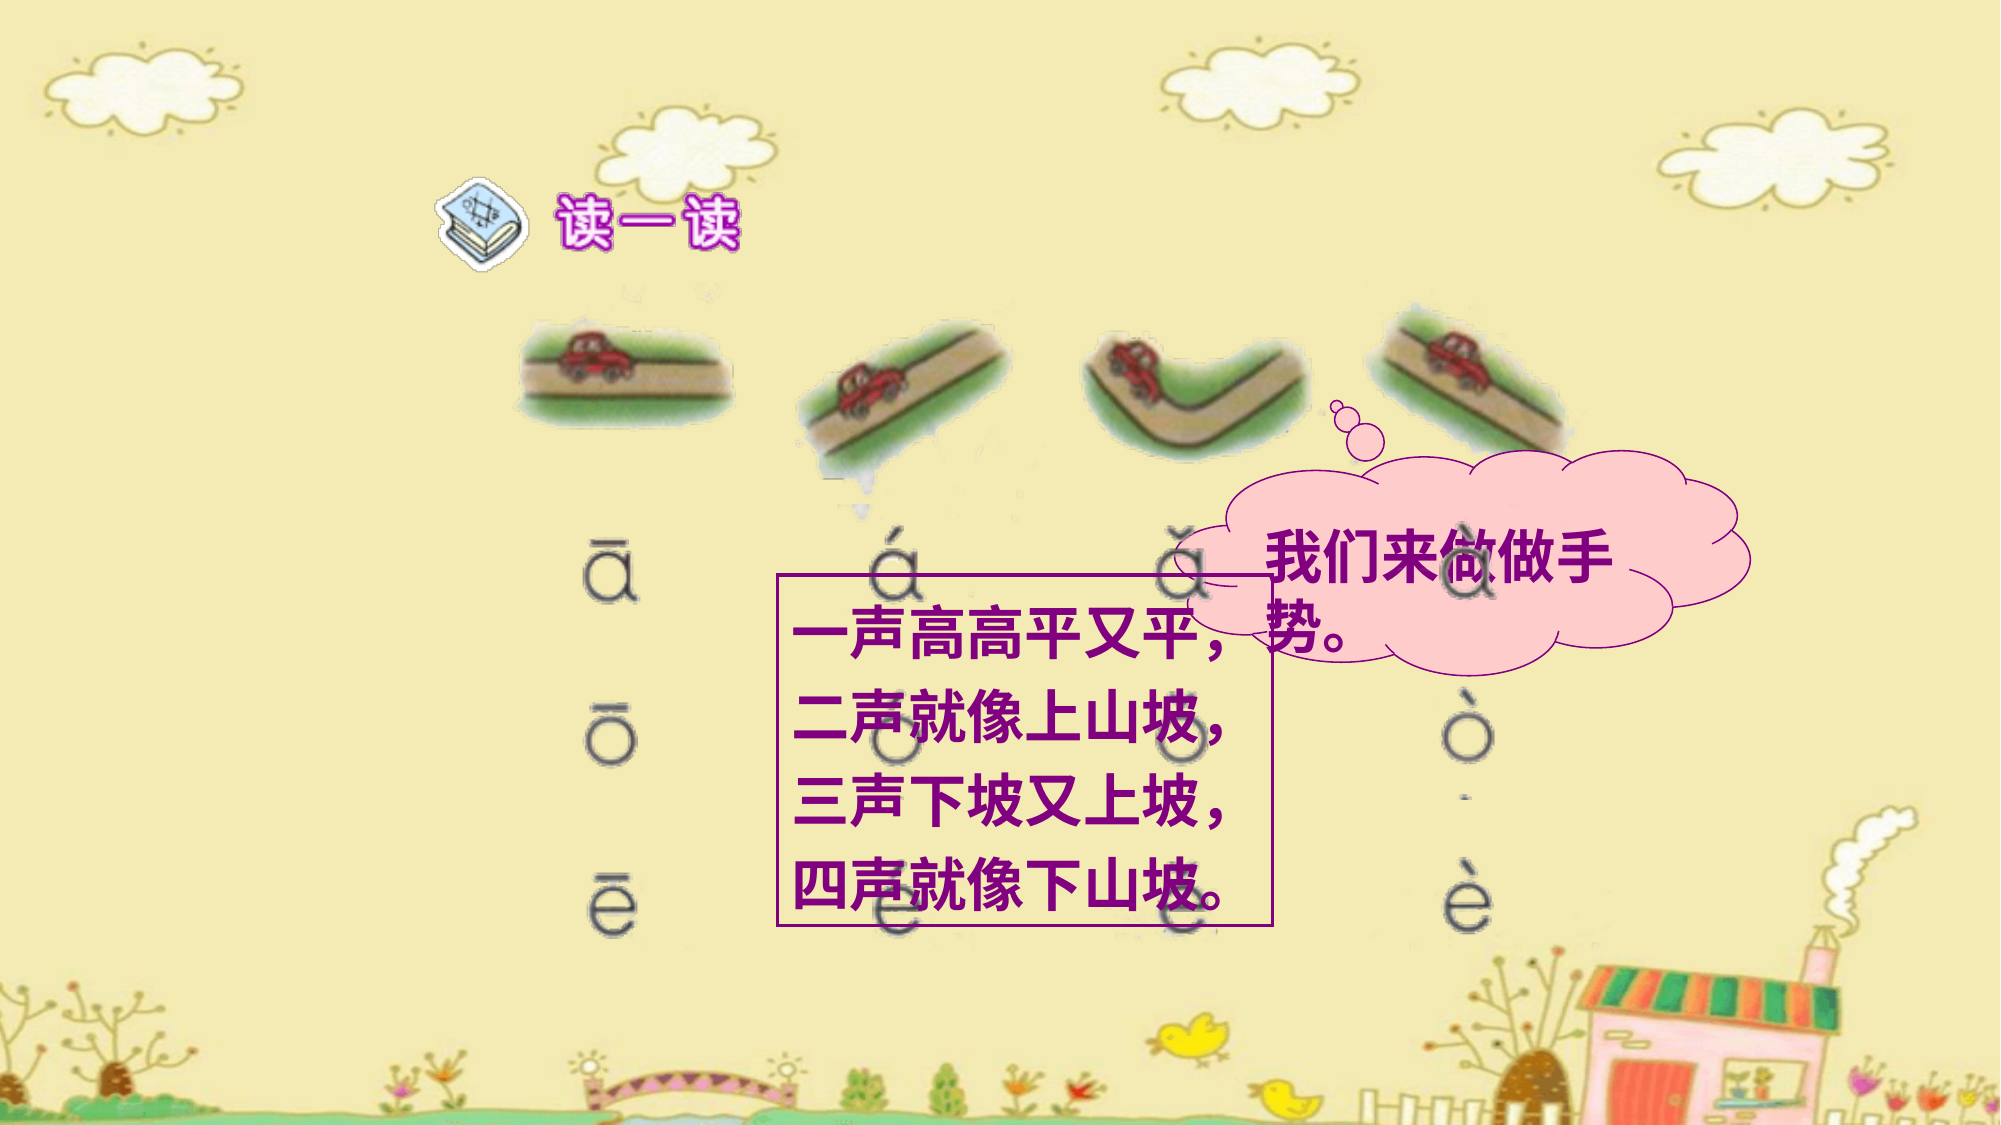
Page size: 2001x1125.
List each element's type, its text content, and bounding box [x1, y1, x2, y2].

picture [0, 0, 2001, 1125]
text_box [1174, 449, 1751, 676]
text_box 一声高高平又平， 二声就像上山坡， 三声下坡又上坡， 四声就像下山坡。 [777, 809, 1273, 845]
text_box 一声高高平又平， 二声就像上山坡， 三声下坡又上坡， 四声就像下山坡。 [777, 634, 1169, 678]
